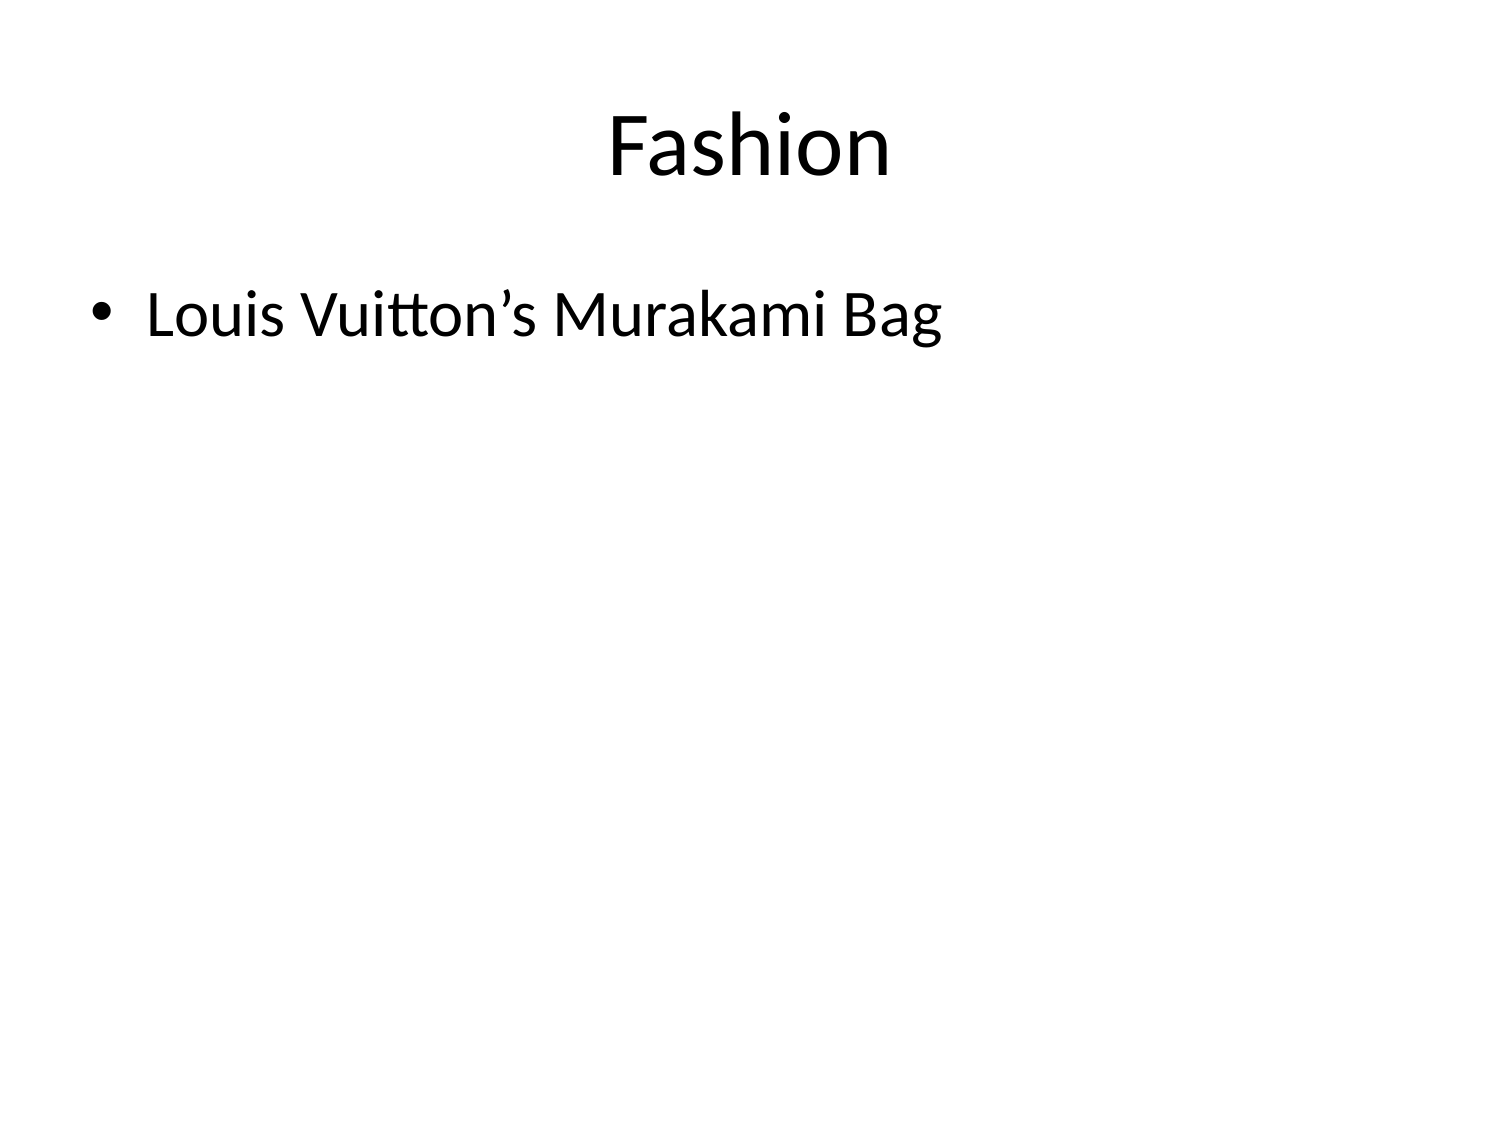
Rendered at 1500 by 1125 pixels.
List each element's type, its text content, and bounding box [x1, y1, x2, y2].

list Louis Vuitton’s Murakami Bag [75, 262, 1425, 1005]
title Fashion [75, 45, 1425, 233]
